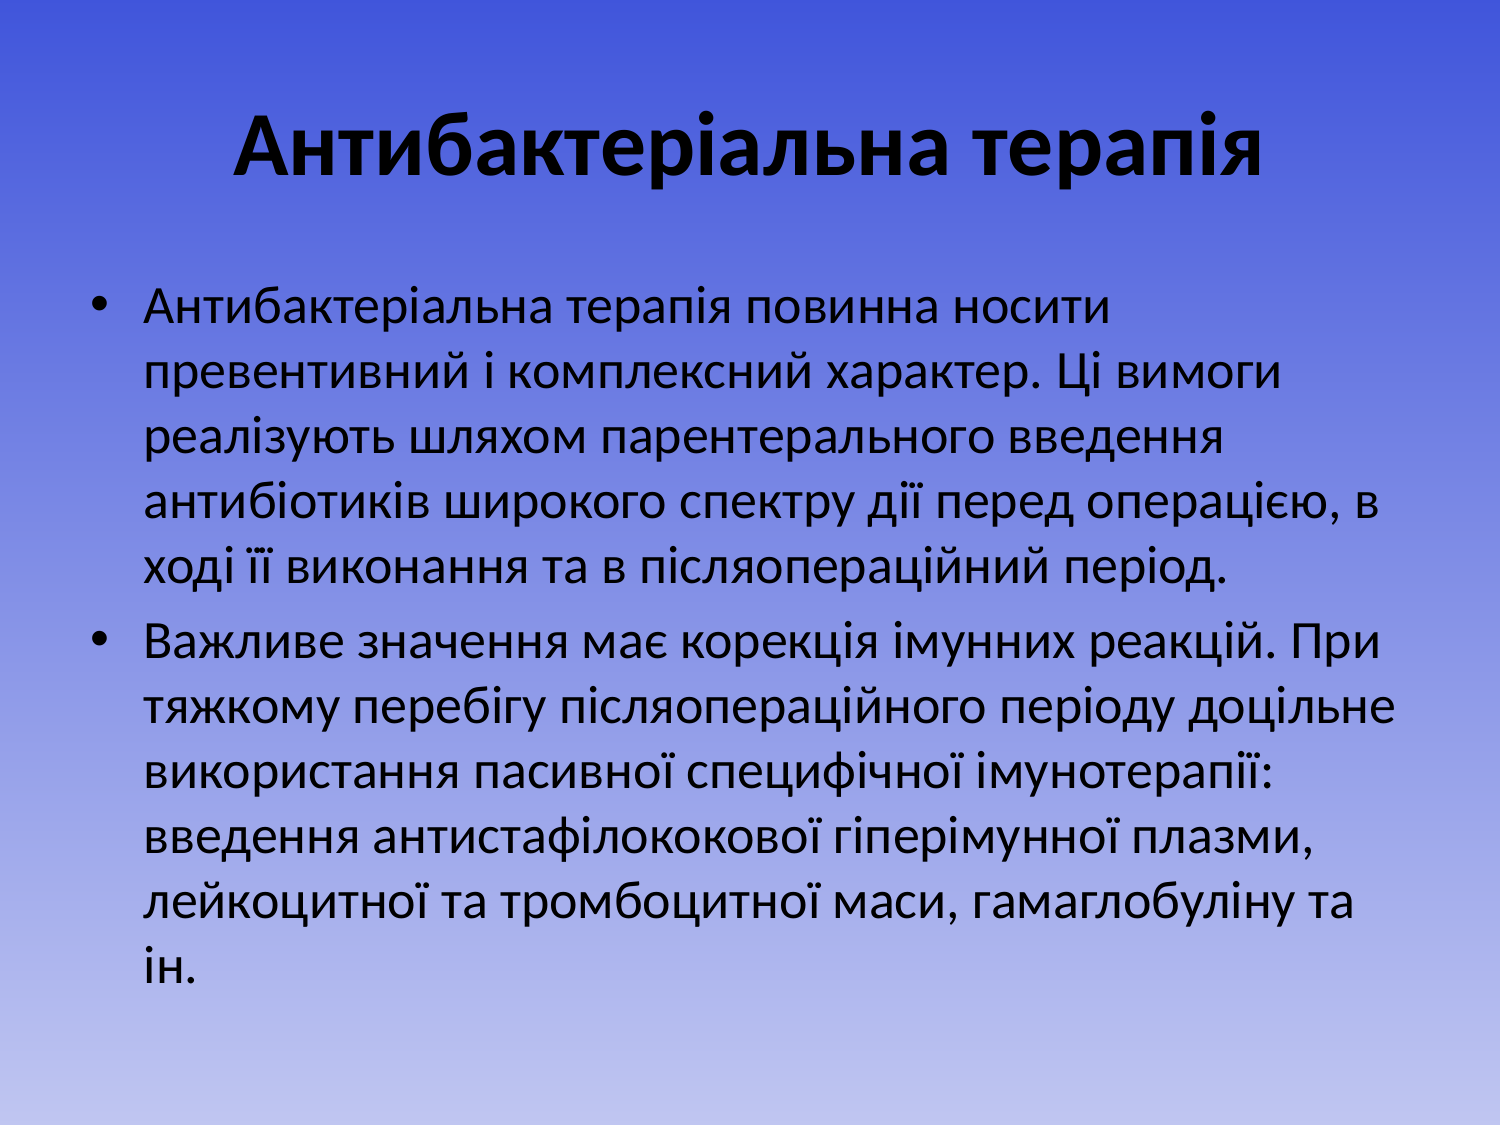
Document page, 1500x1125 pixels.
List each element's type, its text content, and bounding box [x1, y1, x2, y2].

title Антибактеріальна терапія [75, 45, 1425, 233]
list Антибактеріальна терапія повинна носити превентивний і комплексний характер. Ці вимоги реалізують шляхом парентерального введення антибіотиків широкого спектру дії перед операцією, в ході її виконання та в післяопераційний період. Важливе значення має корекція імунних реакцій. При тяжкому перебігу післяопераційного періоду доцільне використання пасивної специфічної імунотерапії: введення антистафілококової гіперімунної плазми, лейкоцитної та тромбоцитної маси, гамаглобуліну та ін. [75, 262, 1425, 1005]
